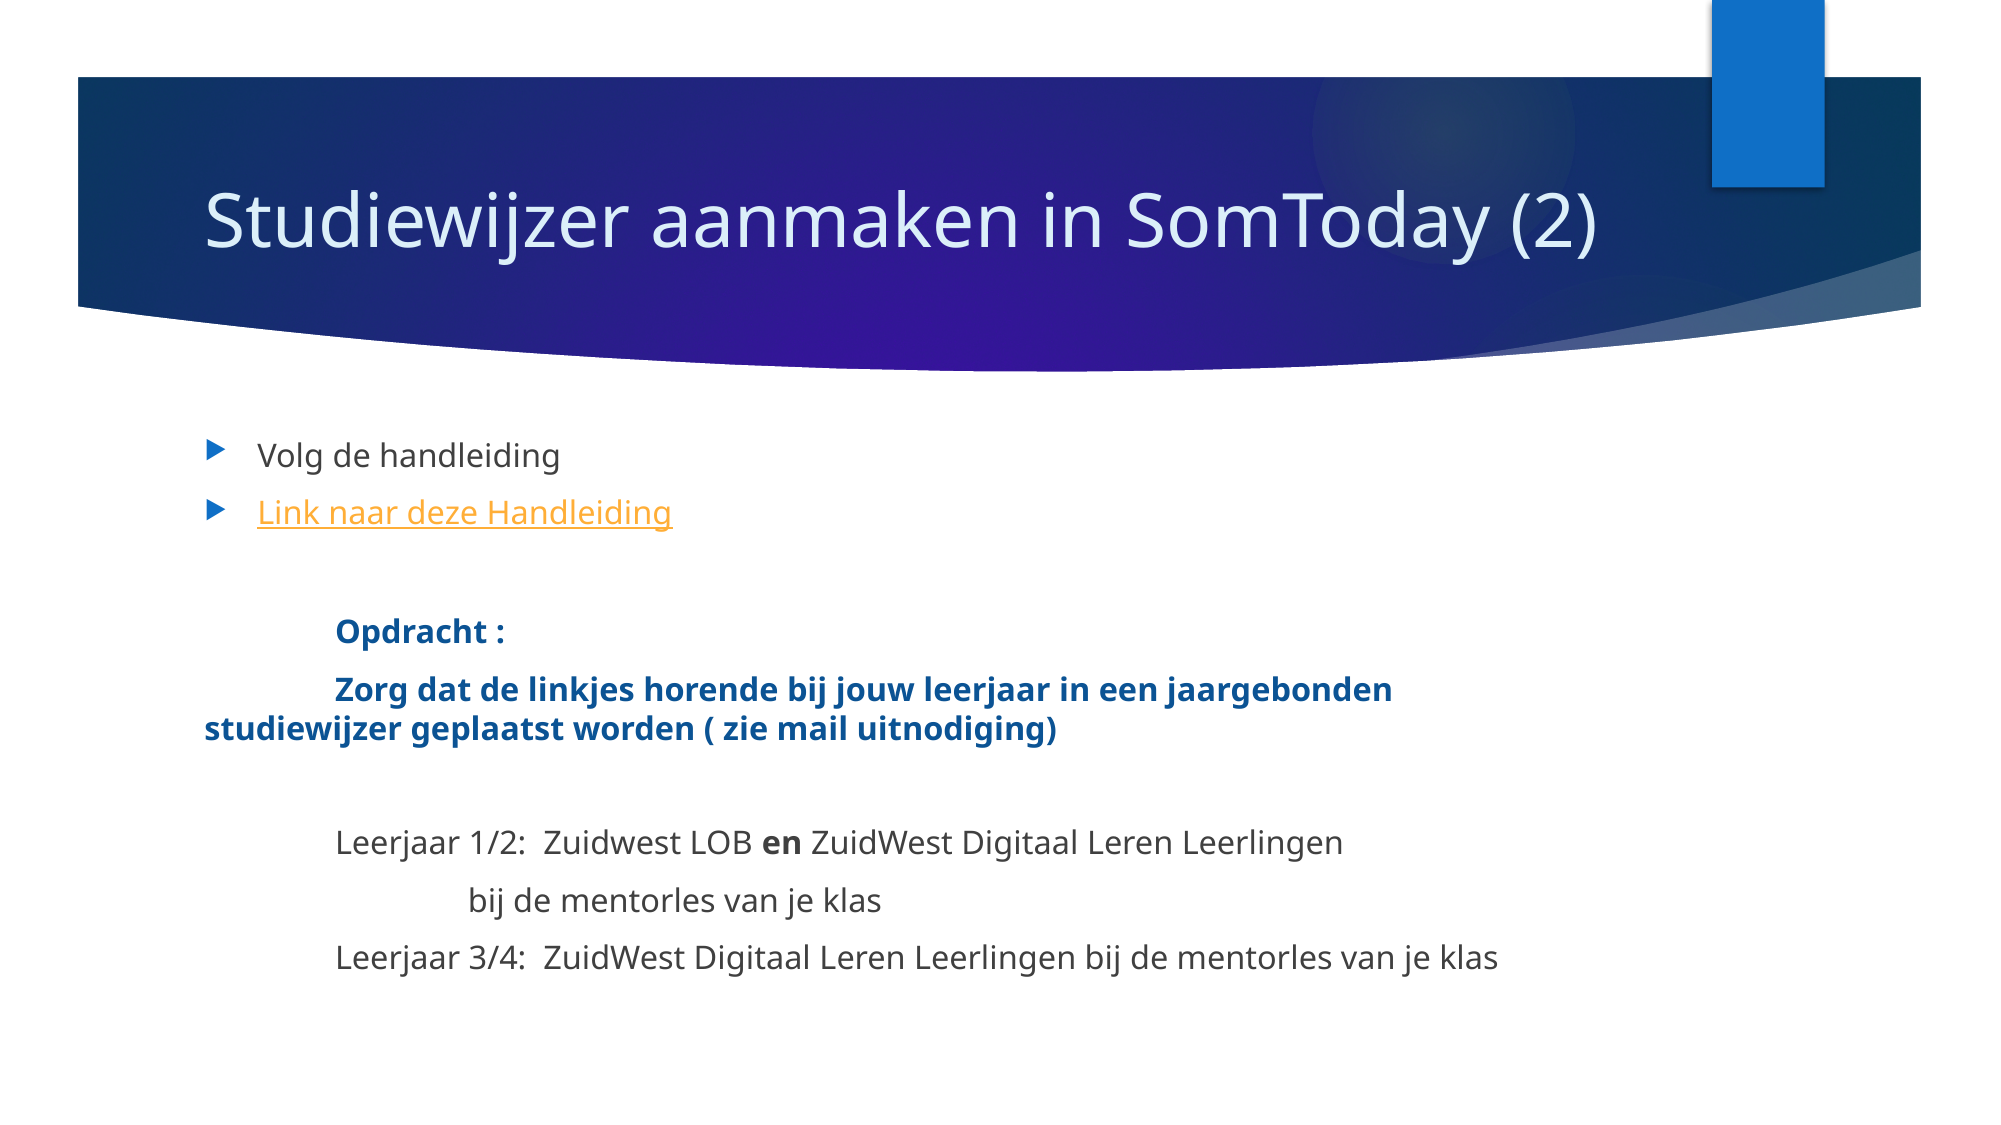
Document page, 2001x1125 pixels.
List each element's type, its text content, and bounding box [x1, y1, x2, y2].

title Studiewijzer aanmaken in SomToday (2) [189, 159, 1695, 276]
list Volg de handleiding Link naar deze Handleiding Opdracht : Zorg dat de linkjes horende bij jouw leerjaar in een jaargebonden studiewijzer geplaatst worden ( zie mail uitnodiging) Leerjaar 1/2: Zuidwest LOB en ZuidWest Digitaal Leren Leerlingen bij de mentorles van je klas Leerjaar 3/4: ZuidWest Digitaal Leren Leerlingen bij de mentorles van je klas [189, 427, 1638, 988]
